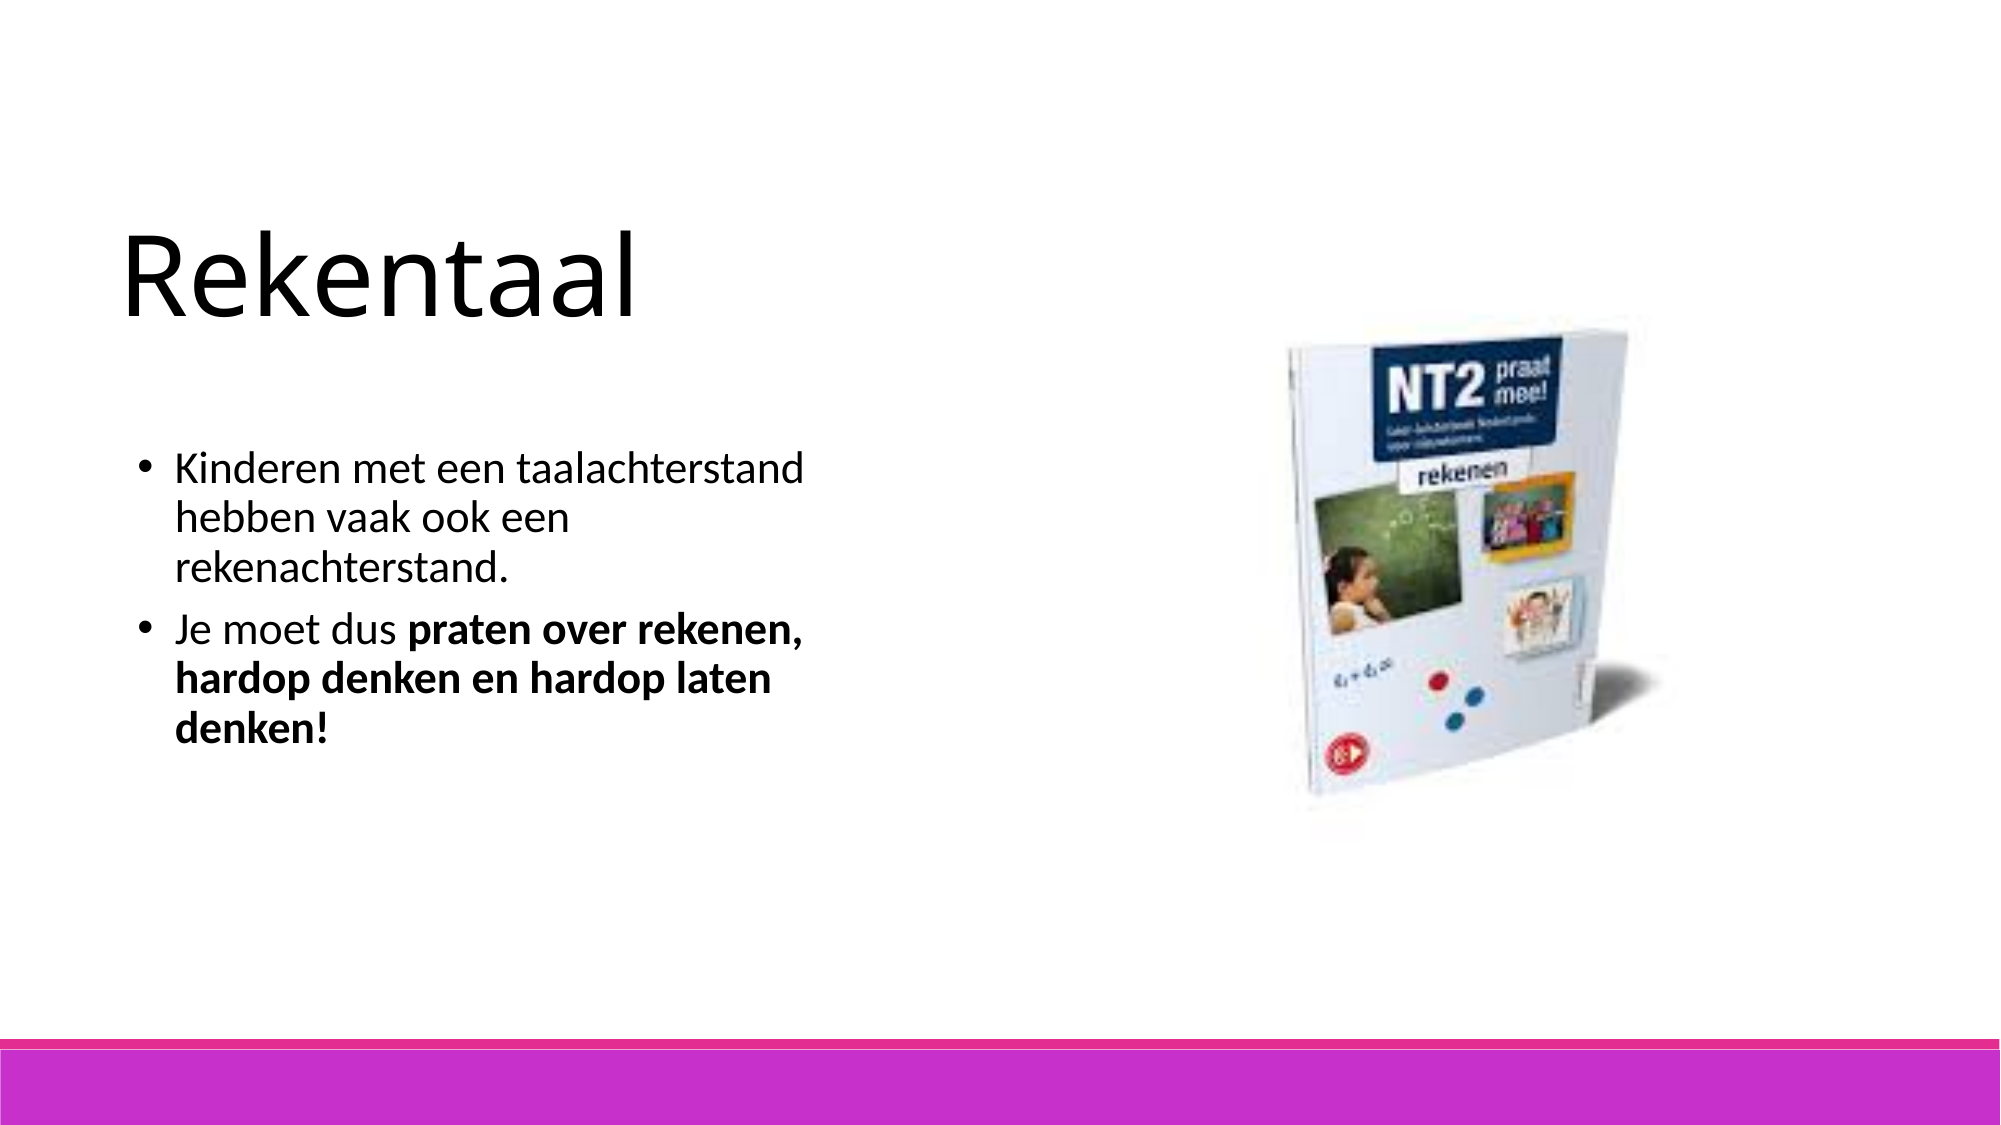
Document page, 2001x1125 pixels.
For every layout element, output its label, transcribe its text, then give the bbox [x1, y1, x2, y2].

text_box Rekentaal [103, 104, 894, 348]
text_box Kinderen met een taalachterstand hebben vaak ook een rekenachterstand. Je moet dus praten over rekenen, hardop denken en hardop laten denken! [103, 436, 894, 1019]
picture [999, 264, 1897, 861]
